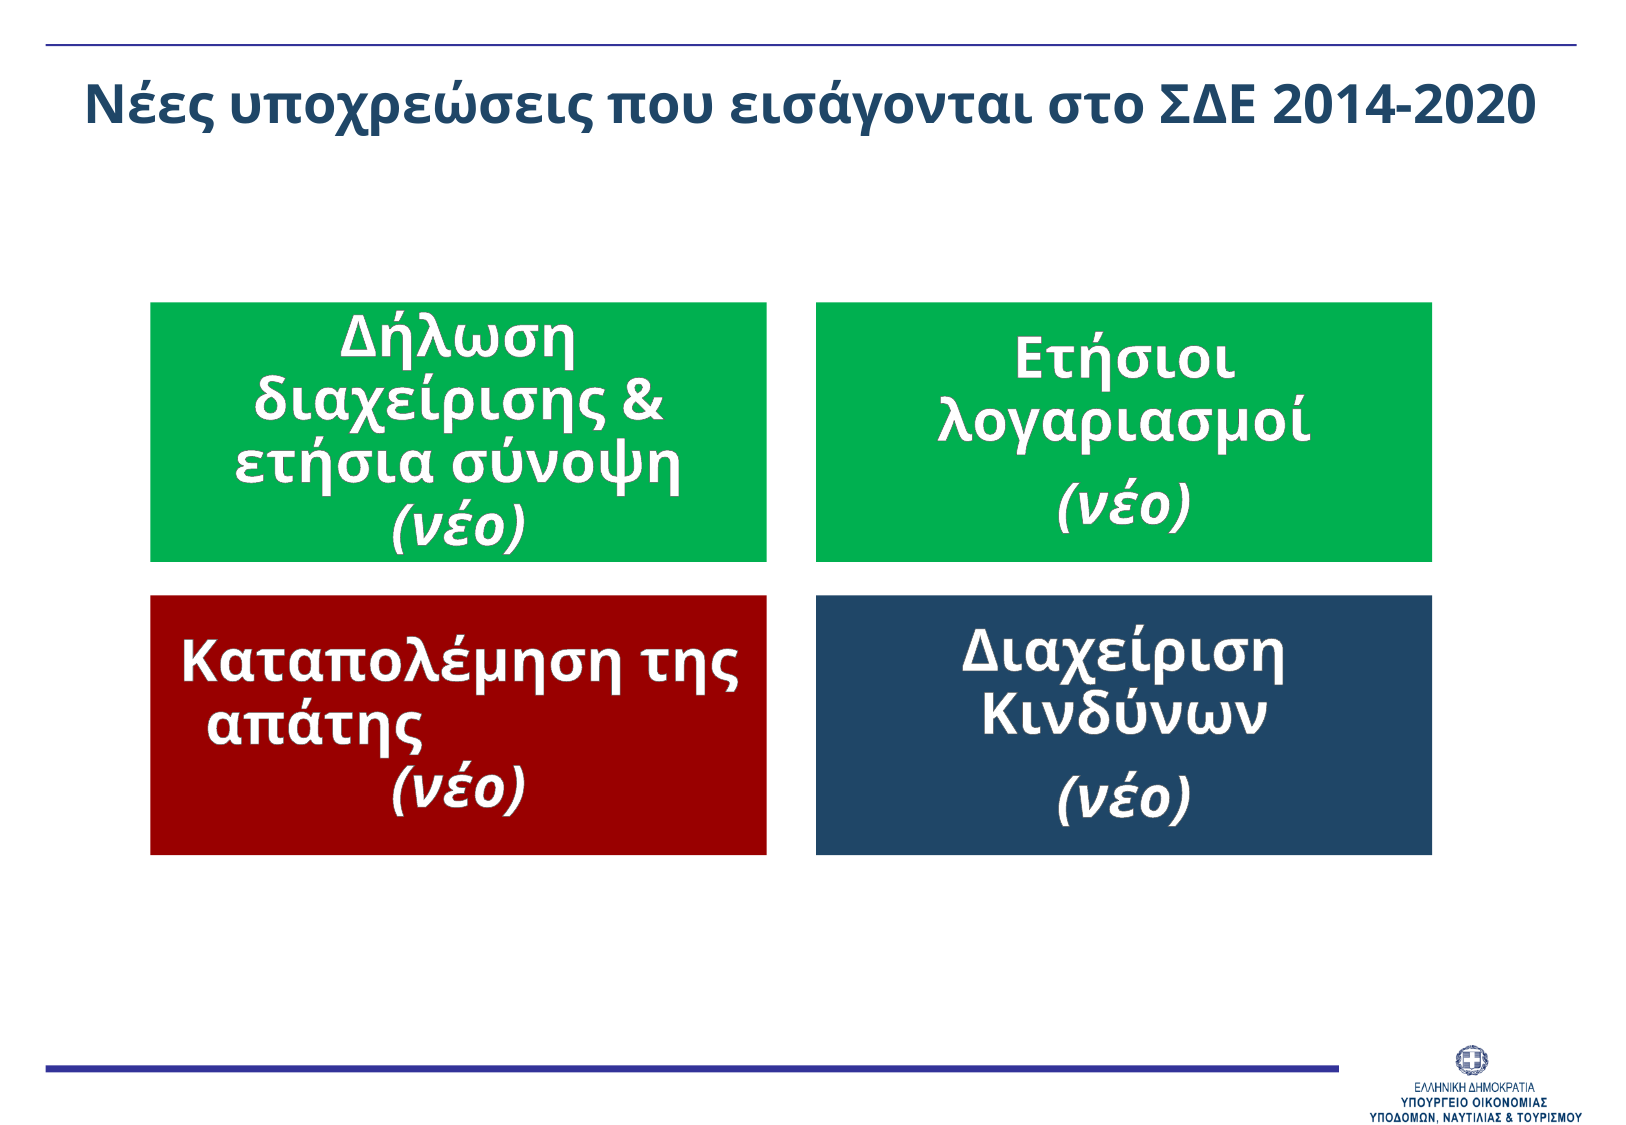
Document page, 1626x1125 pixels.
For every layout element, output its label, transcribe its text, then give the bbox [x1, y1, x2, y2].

text_box Διαχείριση Κινδύνων (νέο) [816, 595, 1433, 856]
picture [1339, 1045, 1605, 1125]
text_box Καταπολέμηση της απάτης (νέο) [150, 595, 767, 856]
text_box Νέες υποχρεώσεις που εισάγονται στο ΣΔΕ 2014-2020 [39, 69, 1584, 215]
text_box Δήλωση διαχείρισης & ετήσια σύνοψη (νέο) [150, 302, 767, 562]
text_box Ετήσιοι λογαριασμοί (νέο) [816, 302, 1433, 562]
